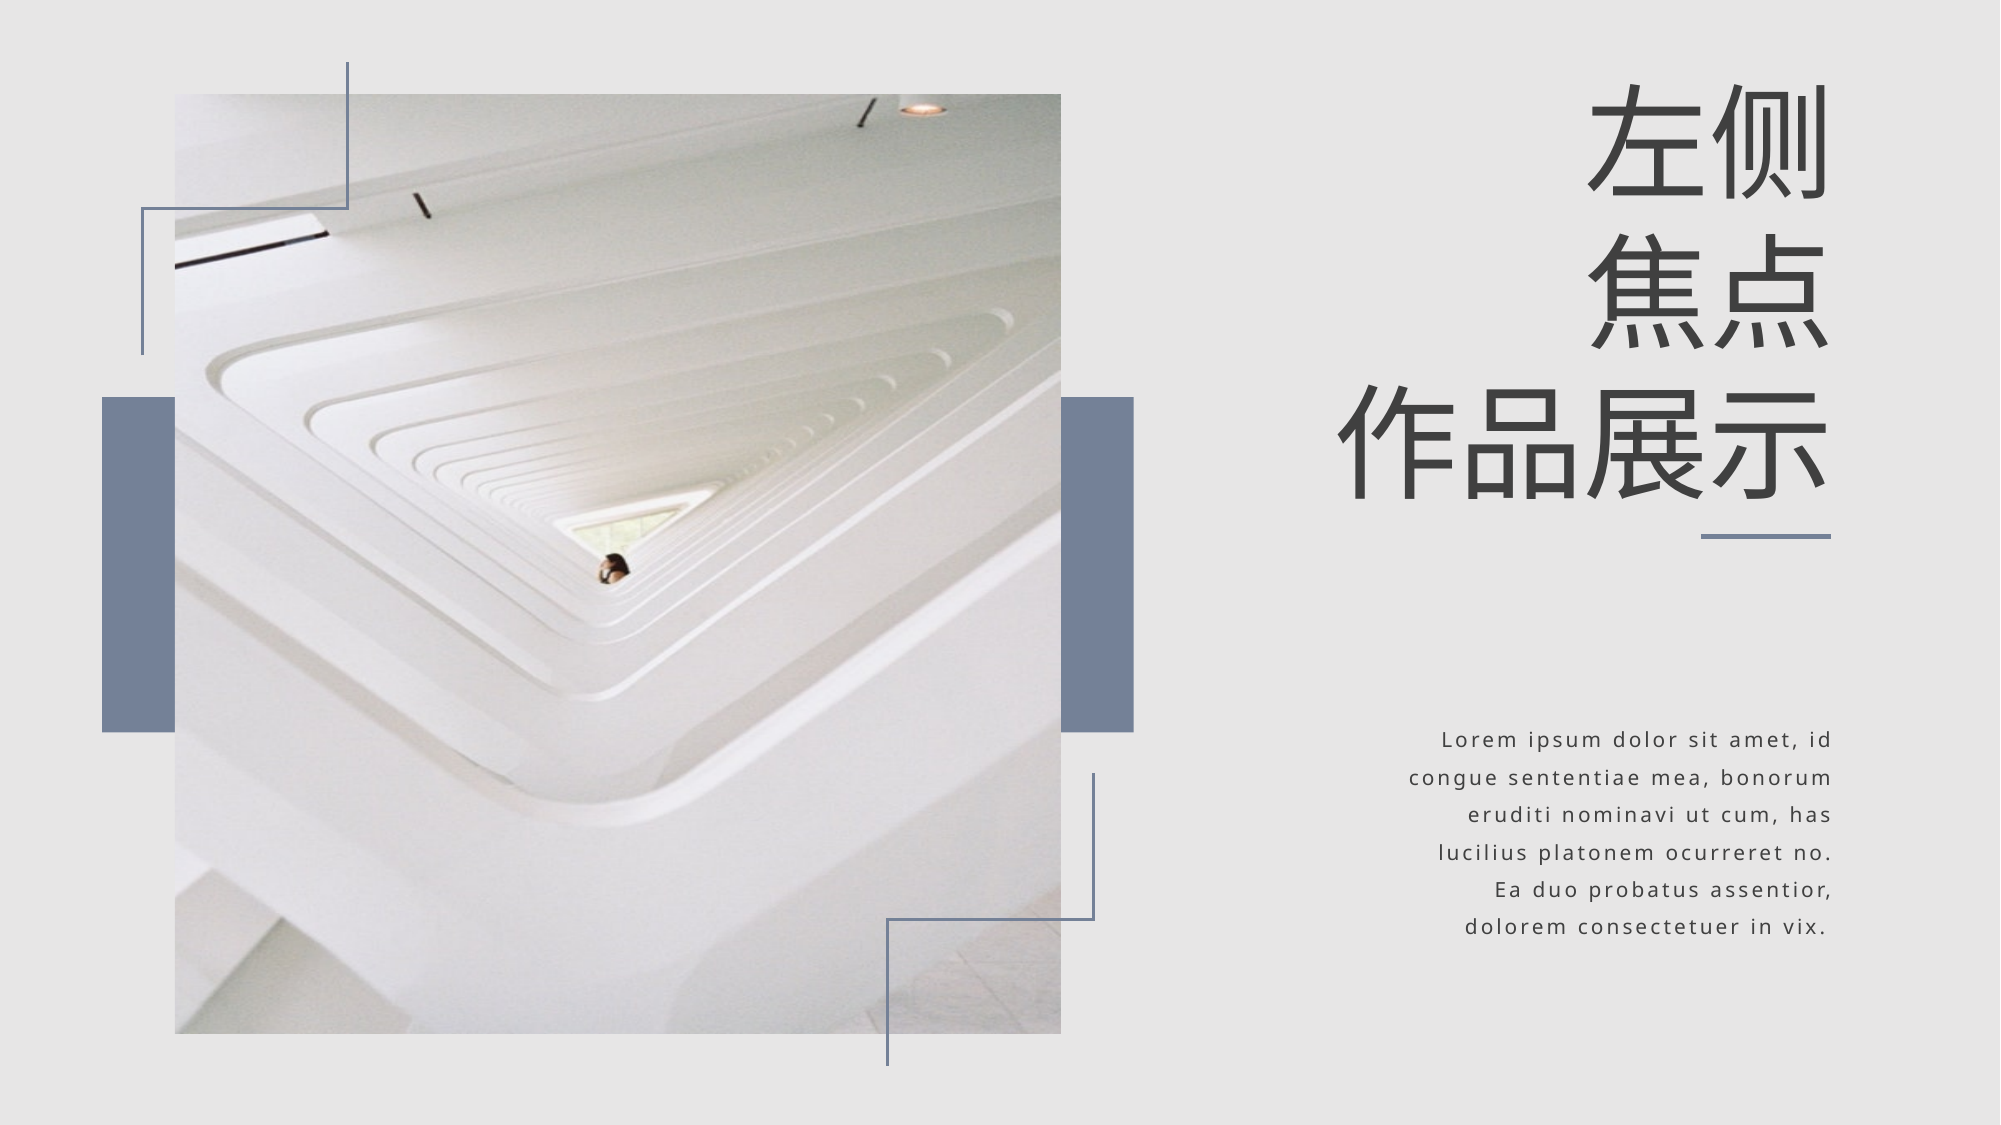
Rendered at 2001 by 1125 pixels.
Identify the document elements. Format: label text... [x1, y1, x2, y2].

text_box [98, 106, 392, 312]
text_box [843, 816, 1137, 1023]
text_box [101, 396, 174, 733]
text_box 左侧 焦点 作品展示 [1318, 57, 1849, 522]
text_box [1062, 396, 1135, 733]
text_box Lorem ipsum dolor sit amet, id congue sententiae mea, bonorum eruditi nominavi ut cum, has lucilius platonem ocurreret no. Ea duo probatus assentior, dolorem consectetuer in vix. [1393, 706, 1849, 947]
text_box [174, 94, 1062, 1034]
